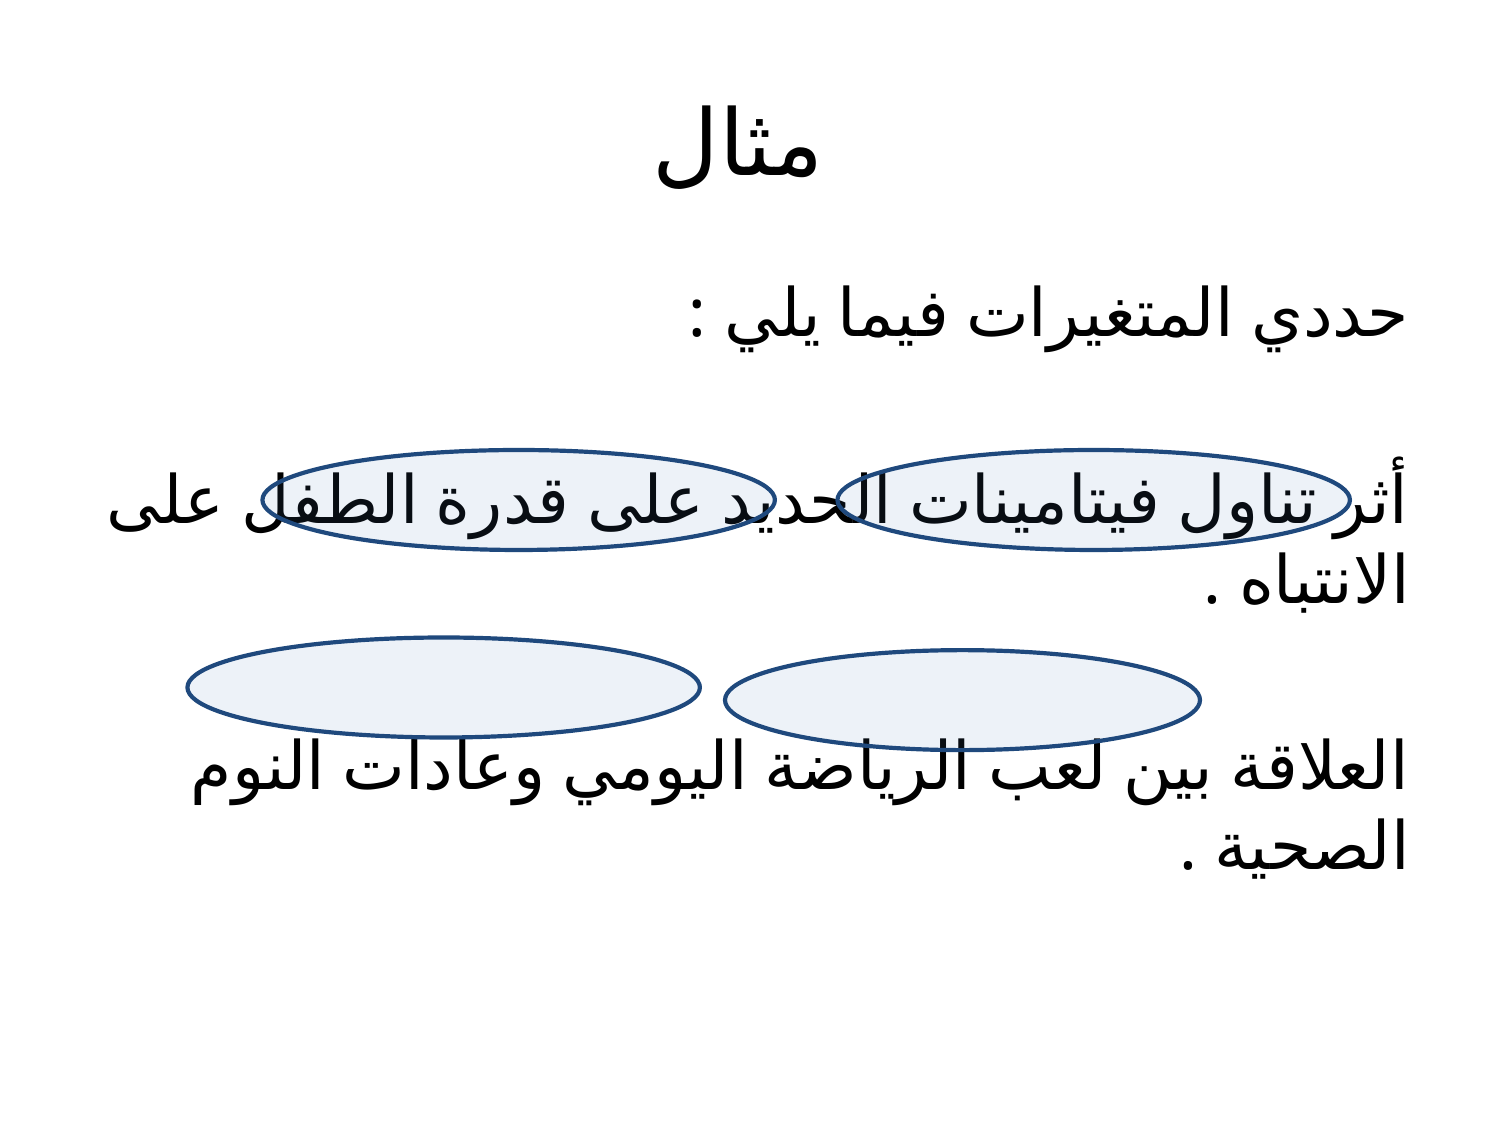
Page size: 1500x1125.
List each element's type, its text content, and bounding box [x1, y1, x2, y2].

text_box [185, 635, 702, 740]
text_box [260, 447, 777, 553]
list حددي المتغيرات فيما يلي : أثر تناول فيتامينات الحديد على قدرة الطفل على الانتباه . العلاقة بين لعب الرياضة اليومي وعادات النوم الصحية . [75, 262, 1425, 1005]
text_box [722, 648, 1203, 753]
title مثال [75, 45, 1425, 233]
text_box [835, 447, 1353, 553]
